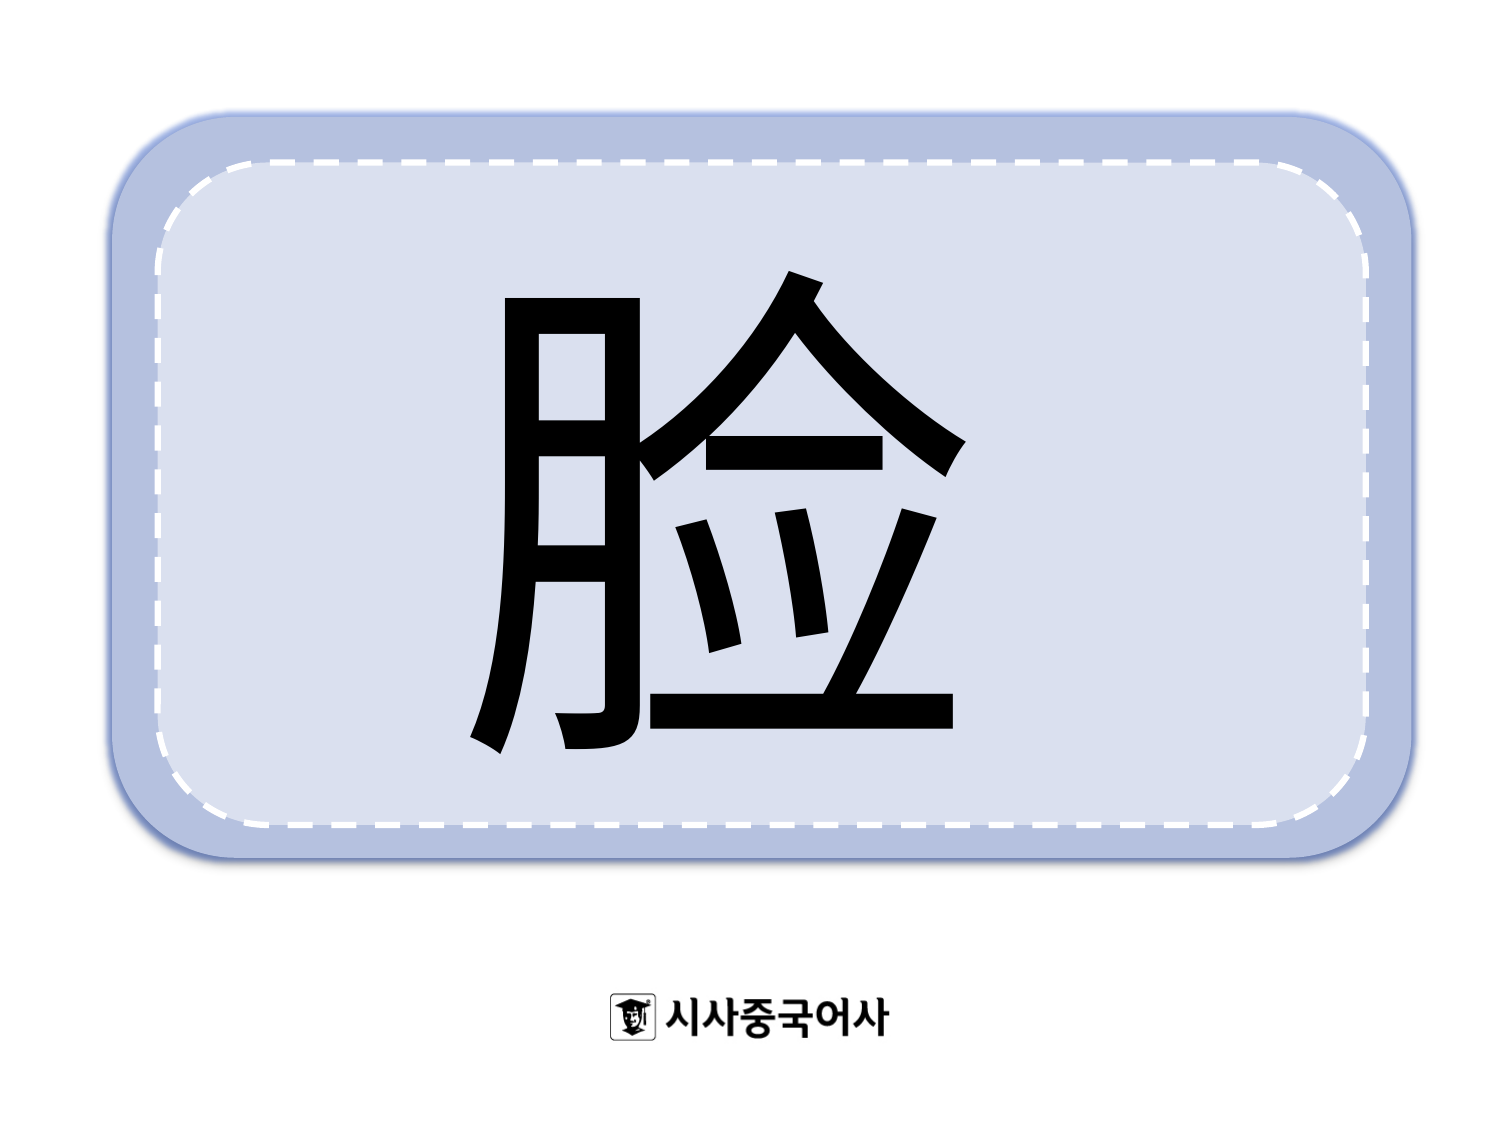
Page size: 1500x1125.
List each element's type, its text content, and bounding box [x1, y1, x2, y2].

text_box [162, 160, 1371, 824]
picture [602, 987, 898, 1047]
text_box 脸 [171, 172, 1380, 836]
